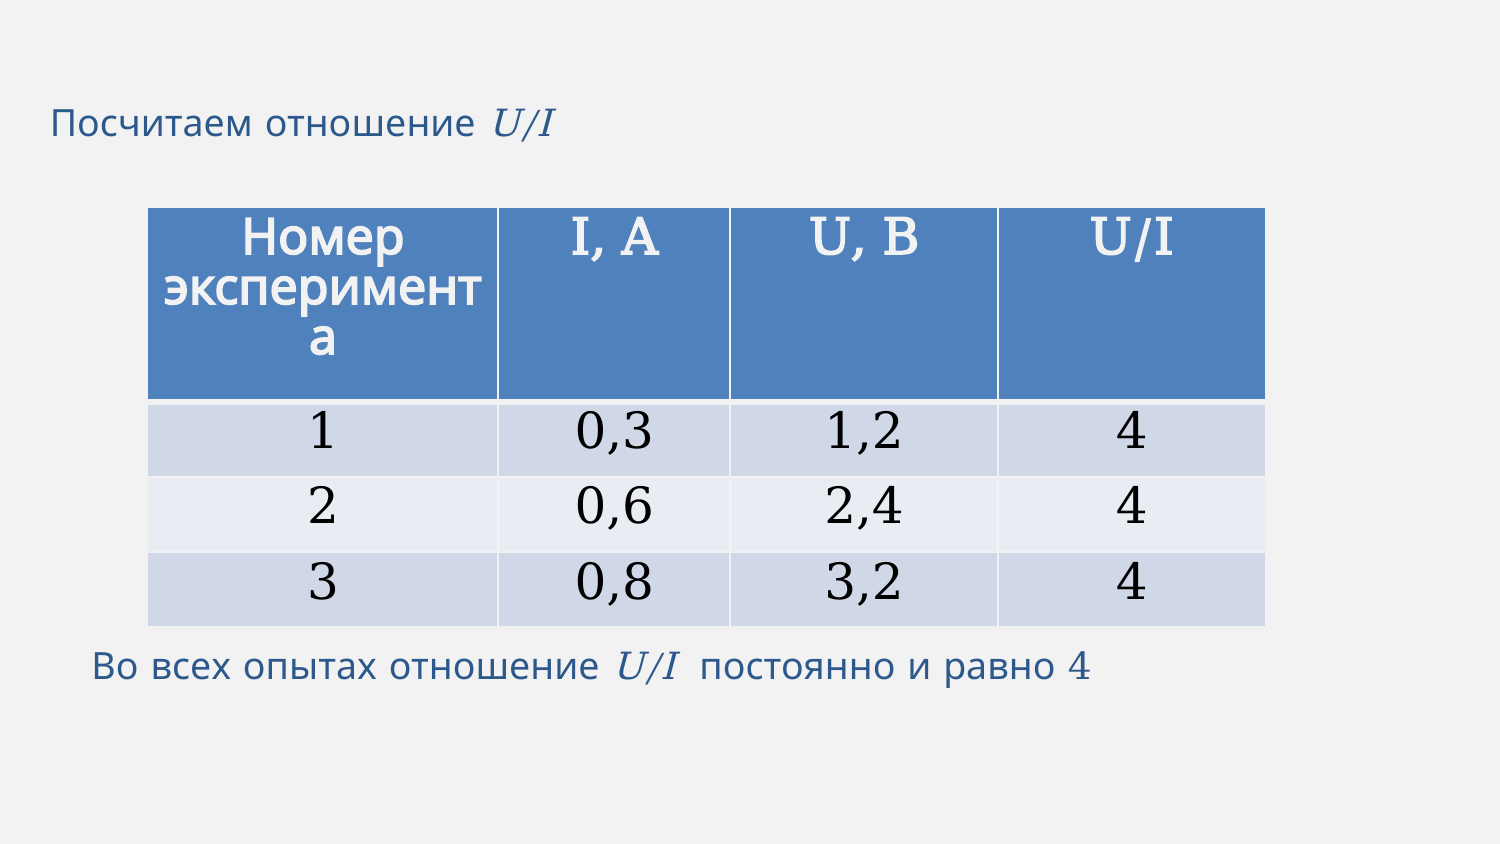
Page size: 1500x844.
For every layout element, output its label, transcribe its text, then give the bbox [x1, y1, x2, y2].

table_header U, B [731, 208, 997, 399]
table_cell 4 [999, 553, 1265, 626]
text_box Во всех опытах отношение U/I постоянно и равно 4 [76, 634, 1388, 740]
table_cell 0,6 [499, 478, 729, 551]
table_cell 3,2 [731, 553, 997, 626]
table_cell 0,3 [499, 405, 729, 476]
table_cell 1,2 [731, 405, 997, 476]
table_header I, A [499, 208, 729, 399]
table_cell 1 [148, 405, 497, 476]
table_cell 3 [148, 553, 497, 626]
table_cell 4 [999, 405, 1265, 476]
table_cell 2,4 [731, 478, 997, 551]
table_cell 4 [999, 478, 1265, 551]
table_cell 2 [148, 478, 497, 551]
table_header U/I [999, 208, 1265, 399]
text_box Посчитаем отношение U/I [35, 91, 711, 151]
table_header Номер эксперимента [148, 208, 497, 399]
table_cell 0,8 [499, 553, 729, 626]
